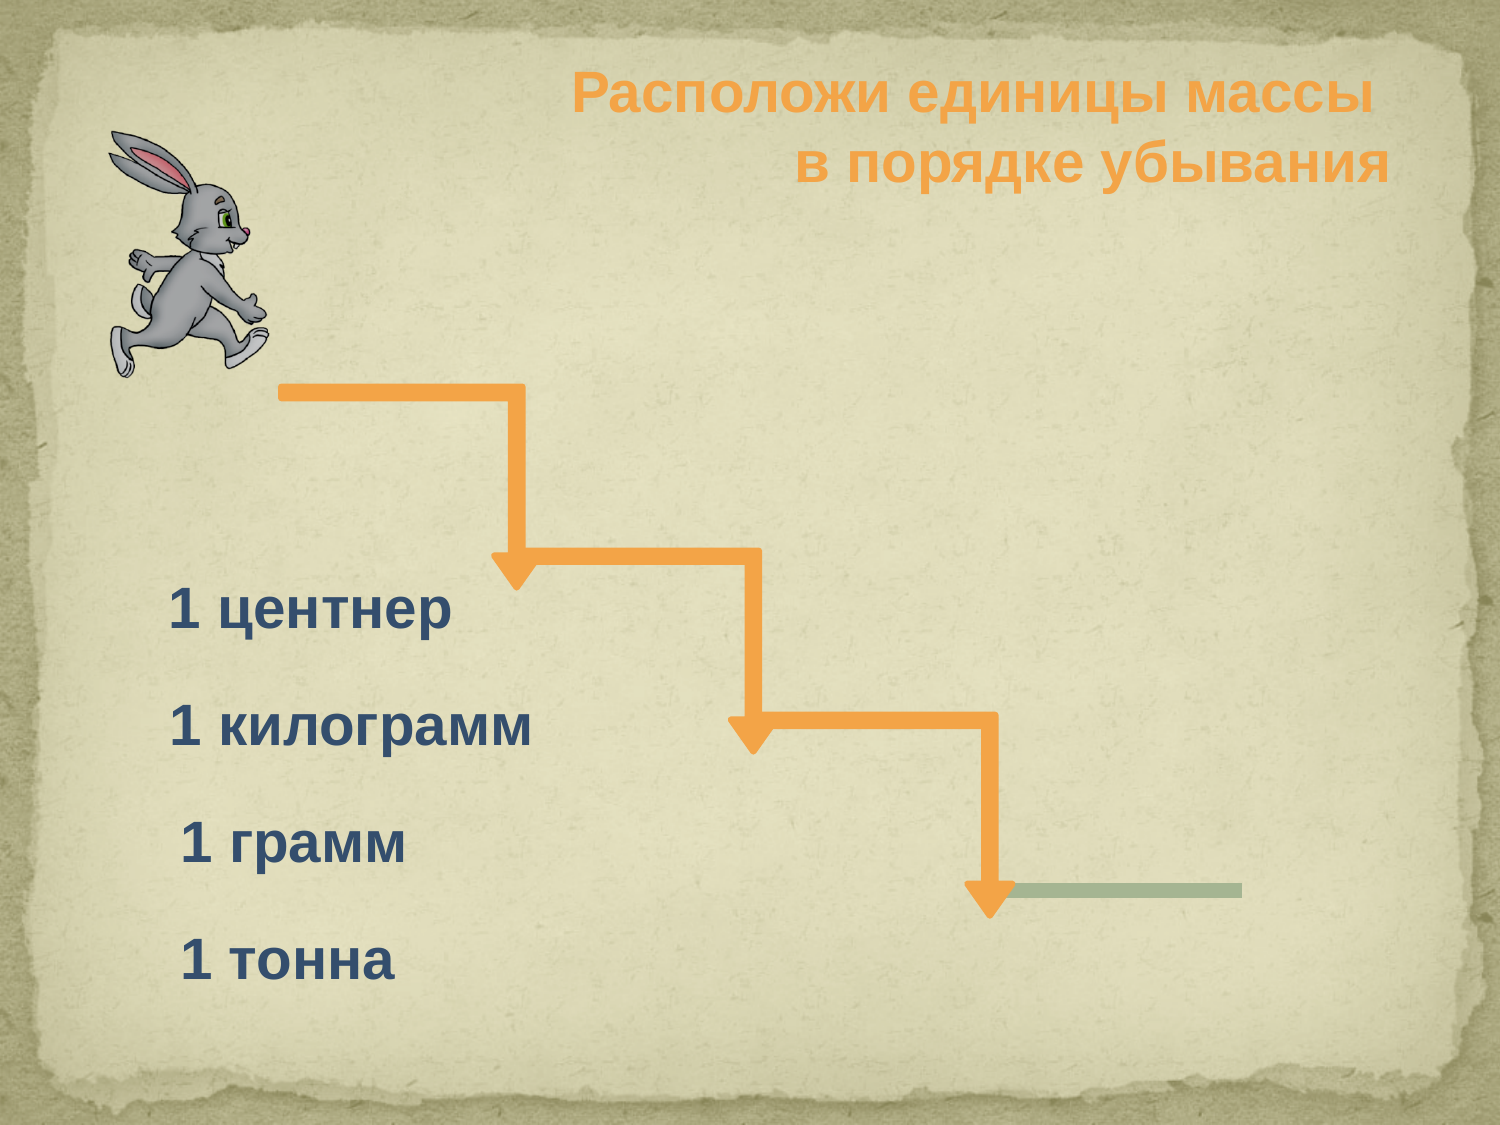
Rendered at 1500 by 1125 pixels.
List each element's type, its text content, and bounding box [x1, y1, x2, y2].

text_box 1 тонна [165, 914, 411, 999]
text_box 1 килограмм [154, 679, 270, 765]
text_box 1 центнер [154, 562, 270, 648]
text_box Расположи единицы массы в порядке убывания [515, 46, 1407, 202]
picture [105, 128, 272, 382]
text_box 1 грамм [165, 796, 270, 882]
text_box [284, 389, 1241, 914]
